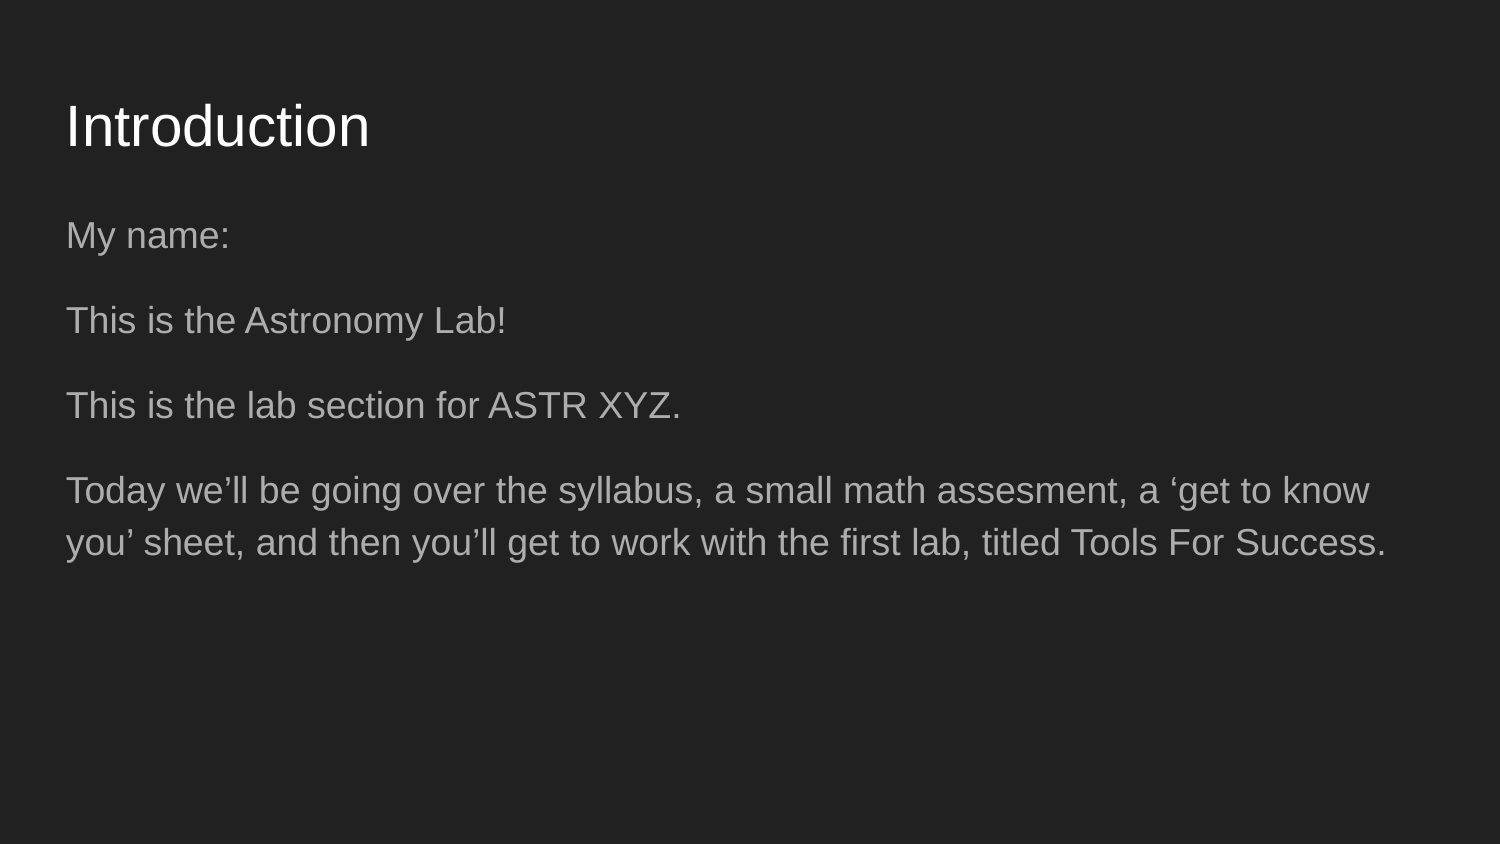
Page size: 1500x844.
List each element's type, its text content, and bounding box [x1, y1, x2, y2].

text_box Introduction [51, 72, 1449, 167]
text_box My name: This is the Astronomy Lab! This is the lab section for ASTR XYZ. Today we’ll be going over the syllabus, a small math assesment, a ‘get to know you’ sheet, and then you’ll get to work with the first lab, titled Tools For Success. [51, 189, 1449, 750]
